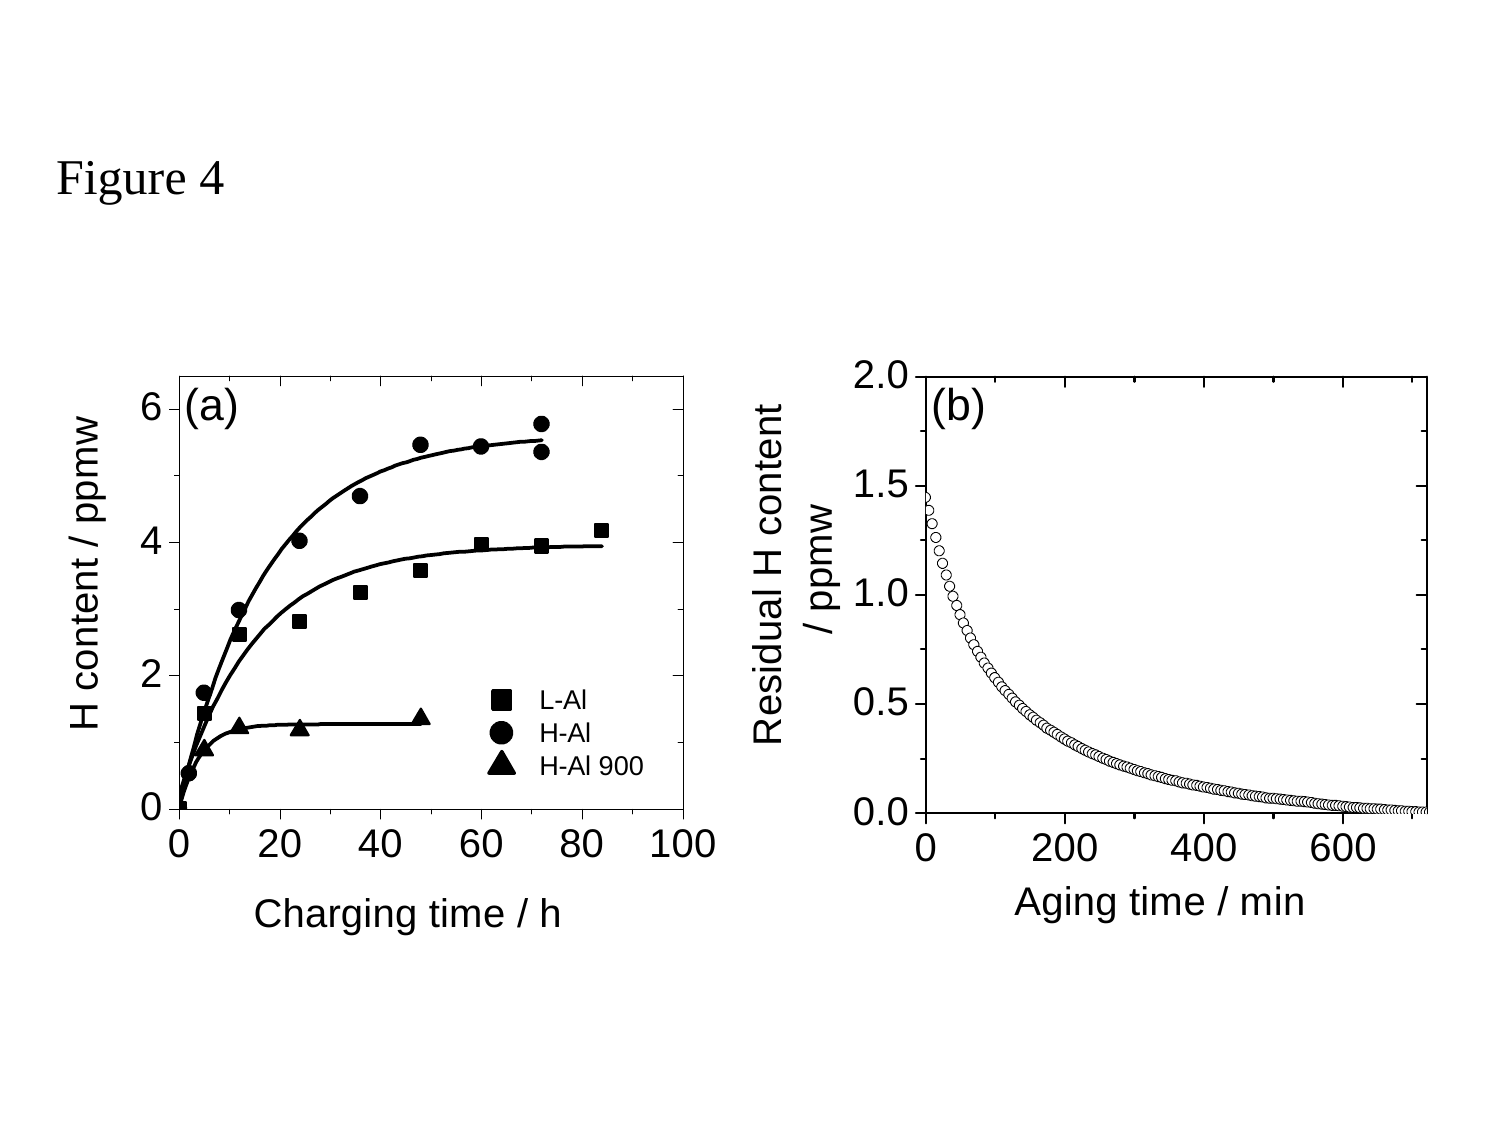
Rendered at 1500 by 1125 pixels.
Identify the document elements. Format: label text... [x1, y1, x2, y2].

text_box Figure 4 [41, 137, 278, 212]
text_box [36, 326, 1459, 953]
